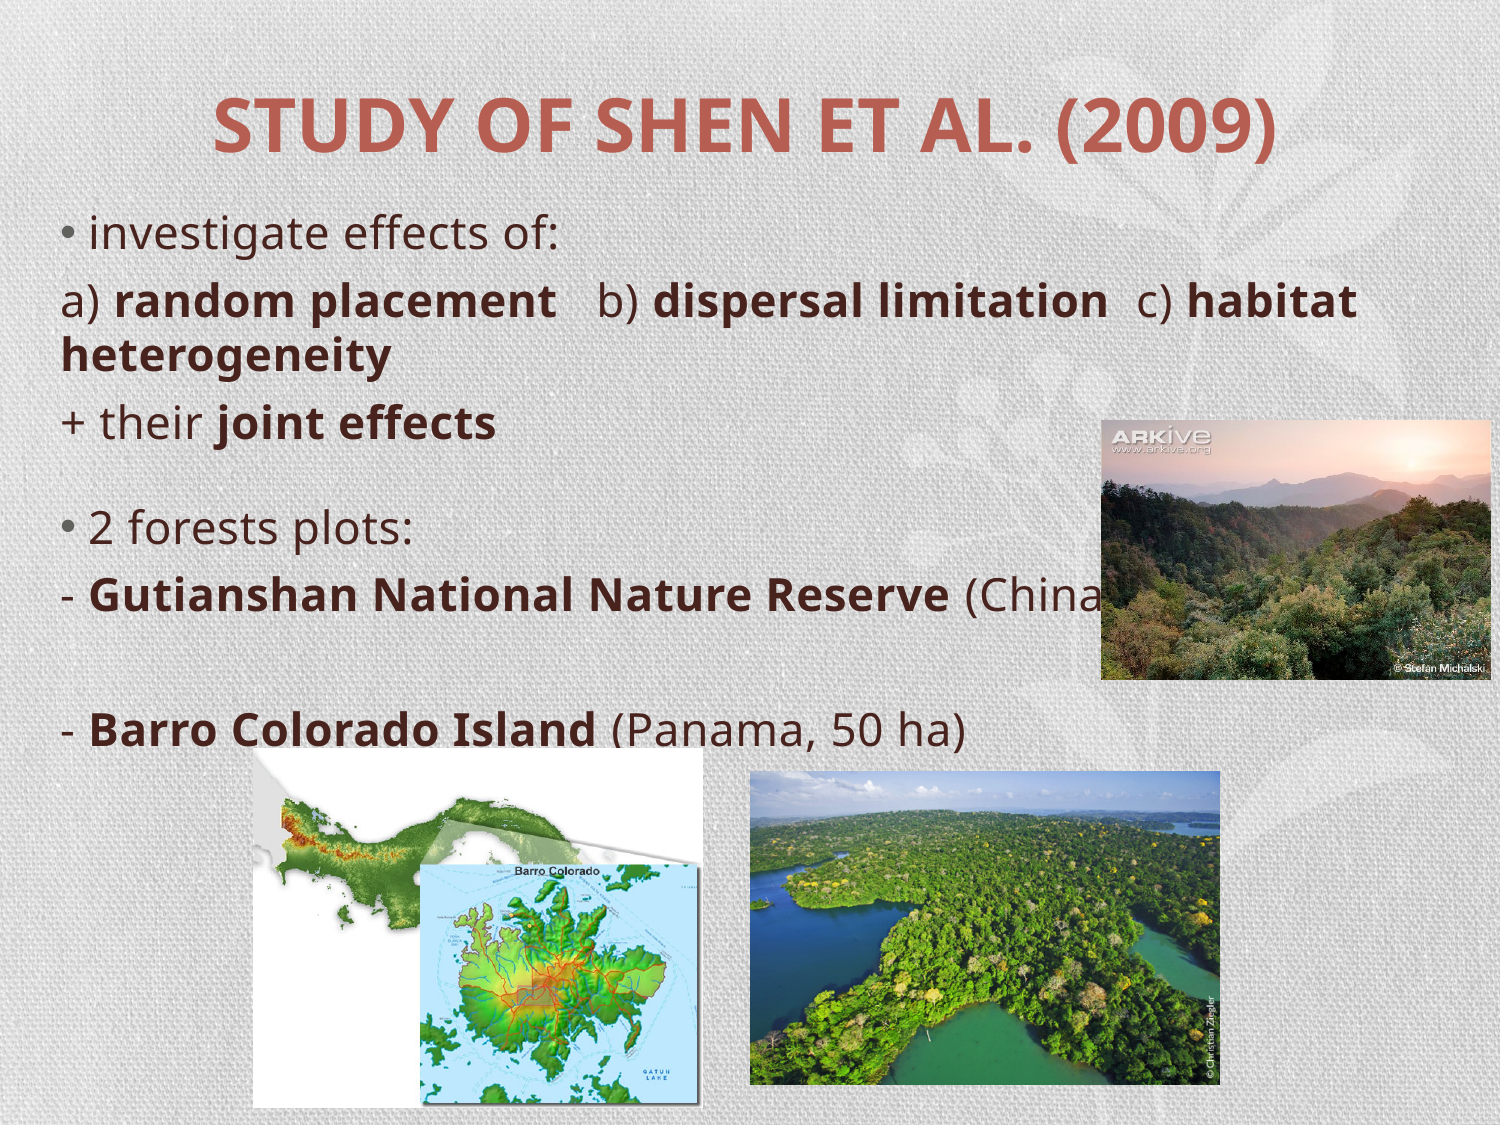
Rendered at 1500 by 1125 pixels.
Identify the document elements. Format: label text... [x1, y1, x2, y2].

list investigate effects of: a) random placement b) dispersal limitation c) habitat heterogeneity + their joint effects 2 forests plots: - Gutianshan National Nature Reserve (China, 24 ha) - Barro Colorado Island (Panama, 50 ha) [45, 196, 1500, 1083]
picture [1100, 420, 1491, 680]
picture [749, 771, 1220, 1086]
picture [253, 748, 703, 1109]
title Study of Shen et al. (2009) [41, 0, 1451, 175]
